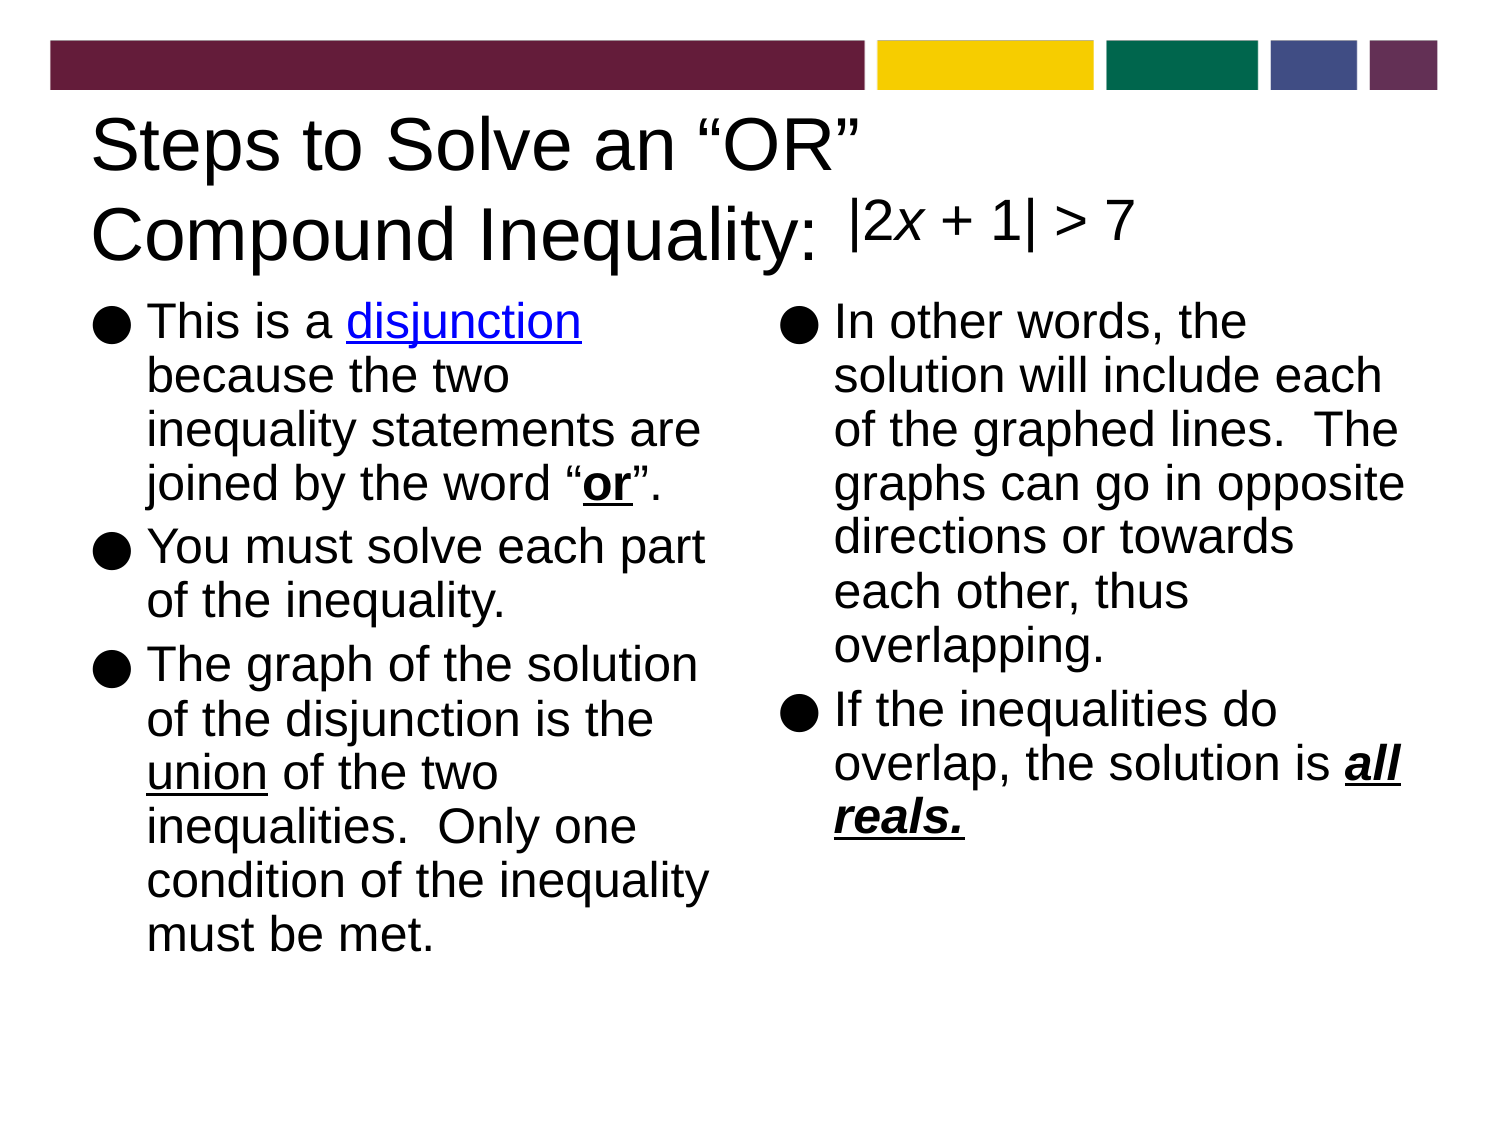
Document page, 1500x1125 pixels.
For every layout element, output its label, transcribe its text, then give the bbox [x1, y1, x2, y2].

list This is a disjunction because the two inequality statements are joined by the word “or”. You must solve each part of the inequality. The graph of the solution of the disjunction is the union of the two inequalities. Only one condition of the inequality must be met. [74, 287, 738, 1006]
picture [37, 24, 1438, 90]
list In other words, the solution will include each of the graphed lines. The graphs can go in opposite directions or towards each other, thus overlapping. If the inequalities do overlap, the solution is all reals. [762, 287, 1426, 1006]
title Steps to Solve an “OR” Compound Inequality: [74, 112, 1426, 258]
text_box |2x + 1| > 7 [832, 174, 1266, 260]
